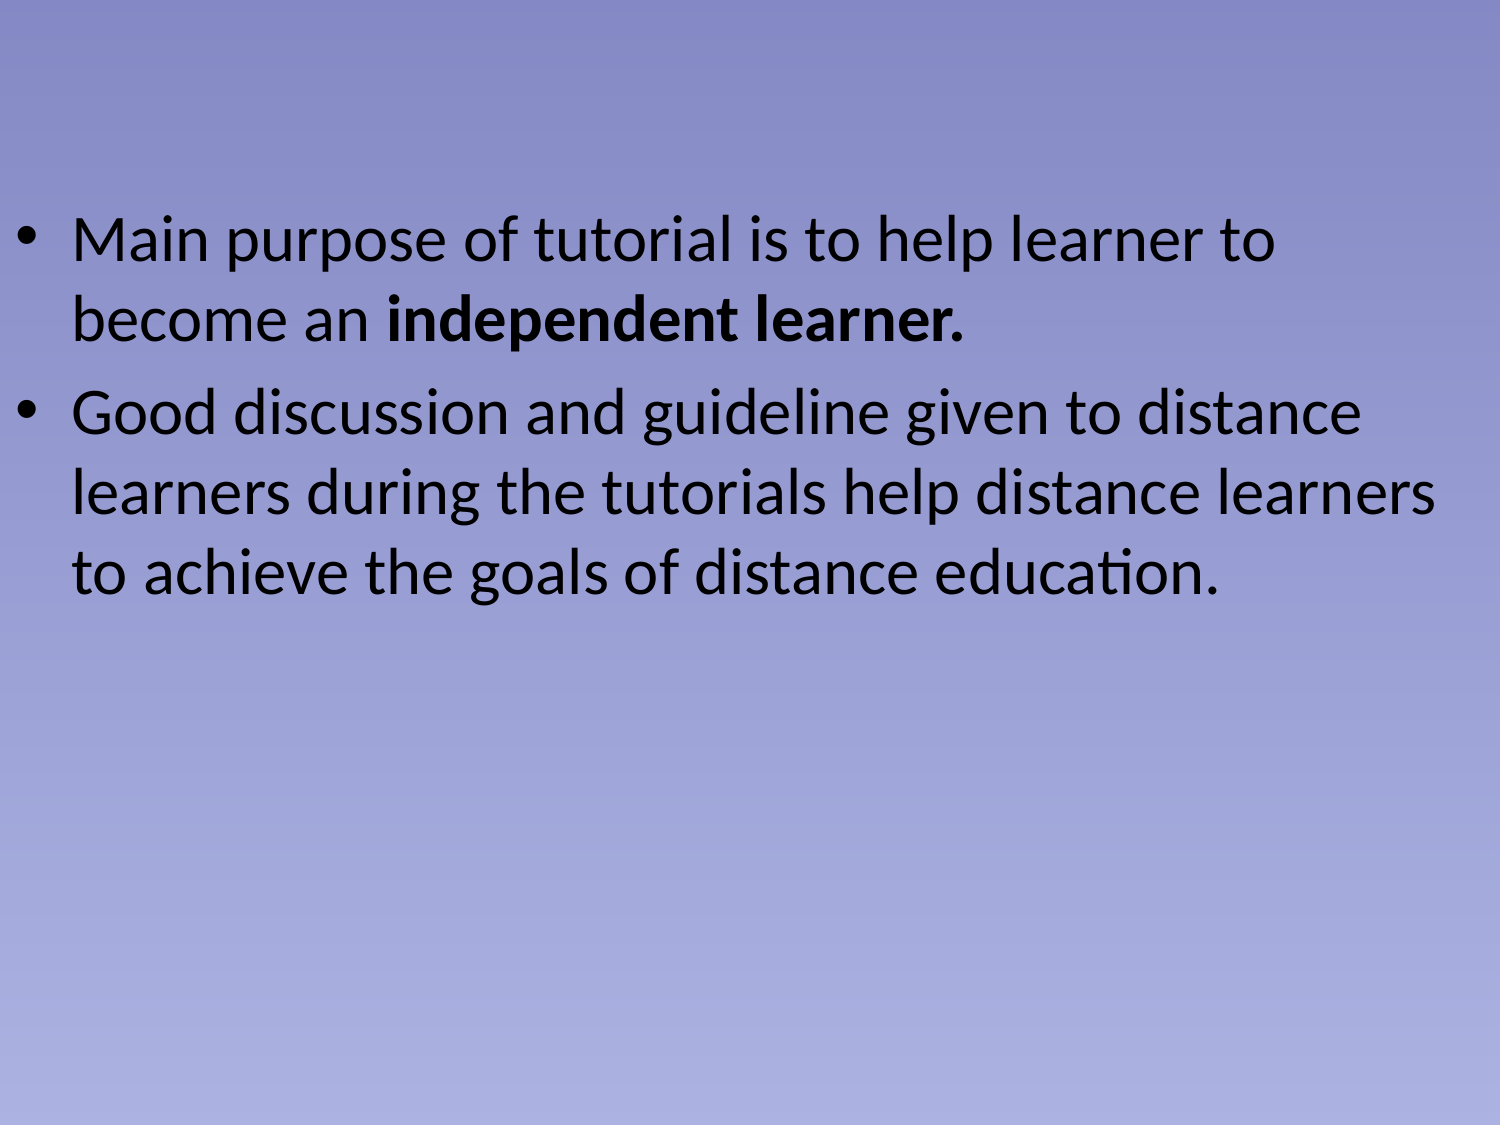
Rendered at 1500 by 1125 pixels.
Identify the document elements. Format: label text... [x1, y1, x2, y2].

list Main purpose of tutorial is to help learner to become an independent learner. Good discussion and guideline given to distance learners during the tutorials help distance learners to achieve the goals of distance education. [0, 0, 1500, 1125]
